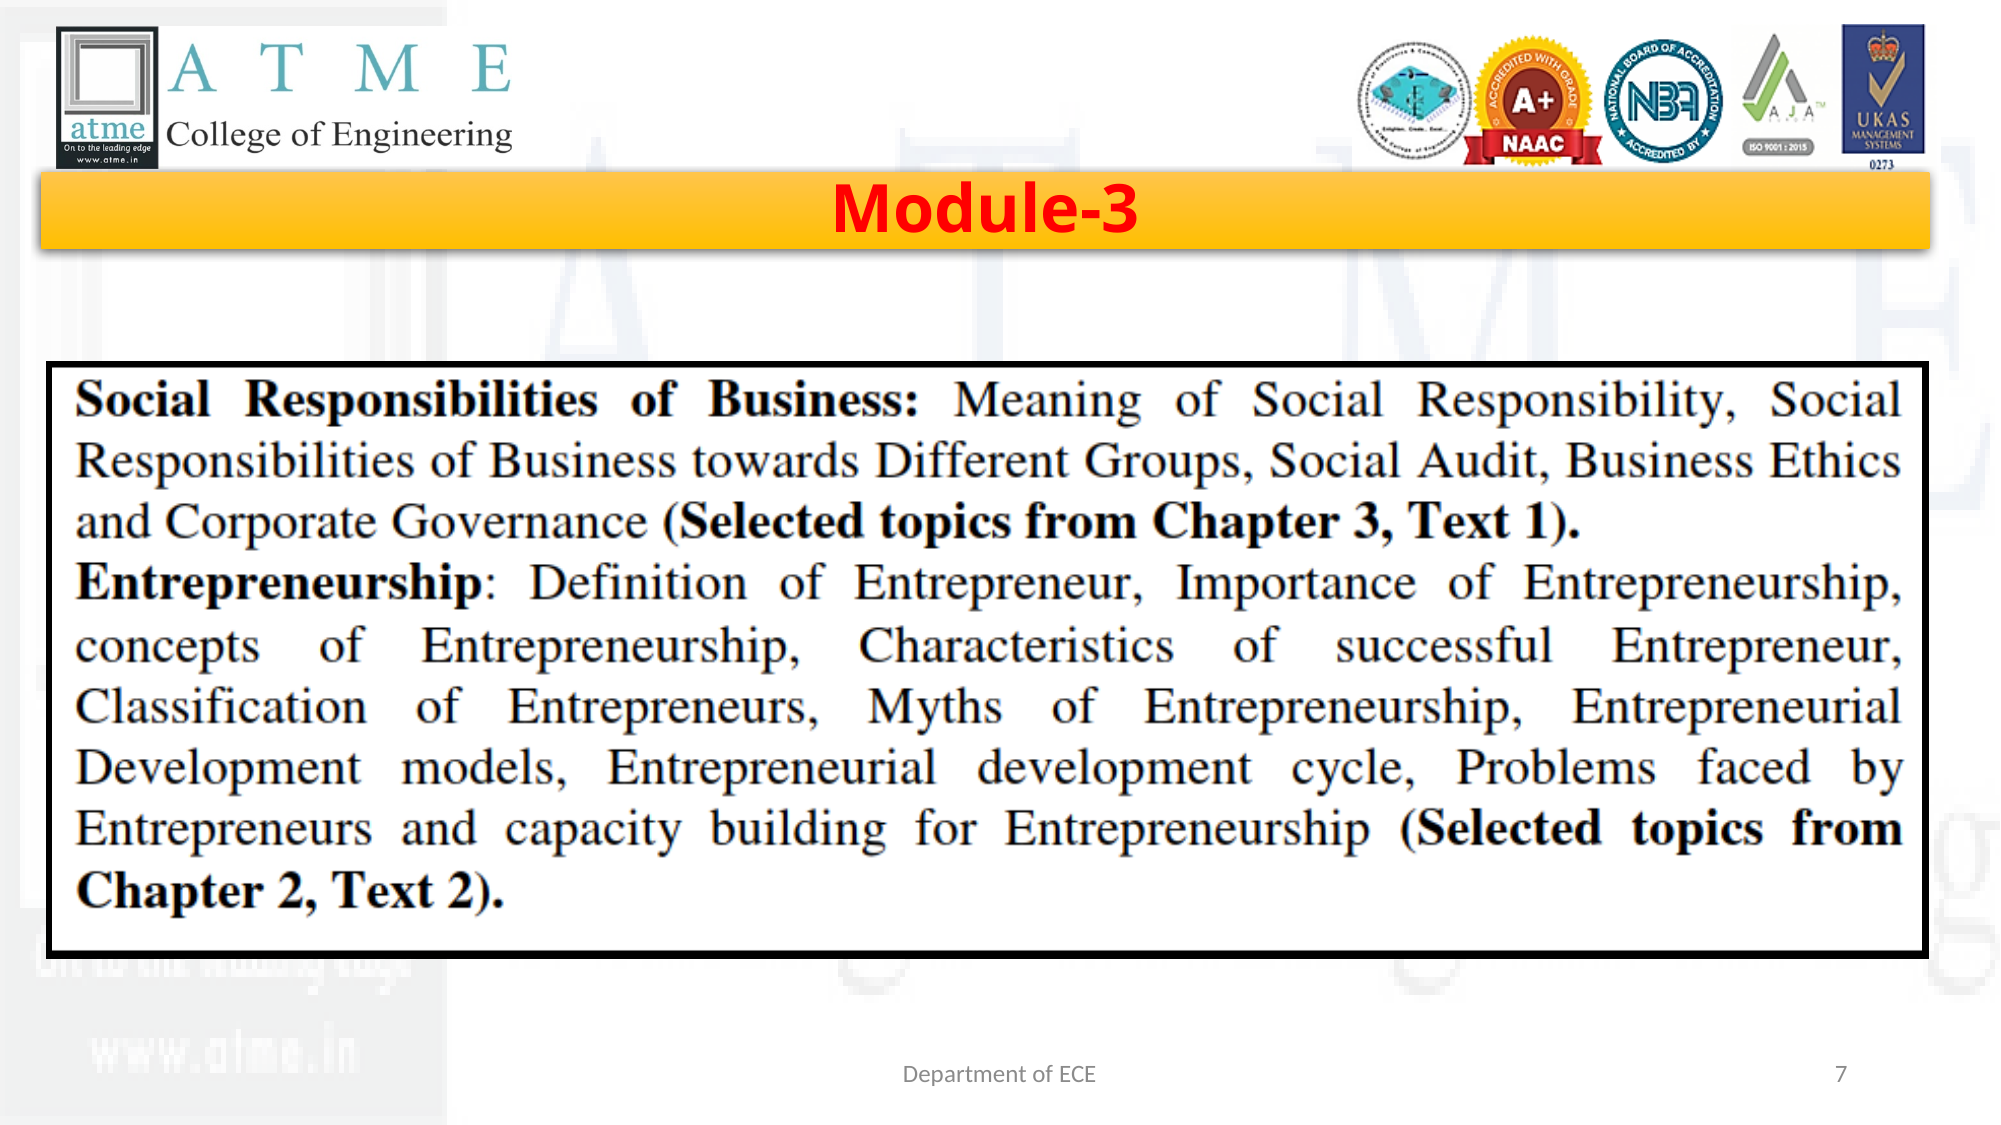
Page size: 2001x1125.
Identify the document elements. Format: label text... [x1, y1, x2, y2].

title Module-3 [41, 172, 1930, 249]
picture [51, 366, 1923, 954]
footer Department of ECE [662, 1042, 1338, 1103]
picture [56, 26, 512, 169]
slide_number 7 [1412, 1042, 1863, 1103]
picture [1352, 24, 1941, 182]
